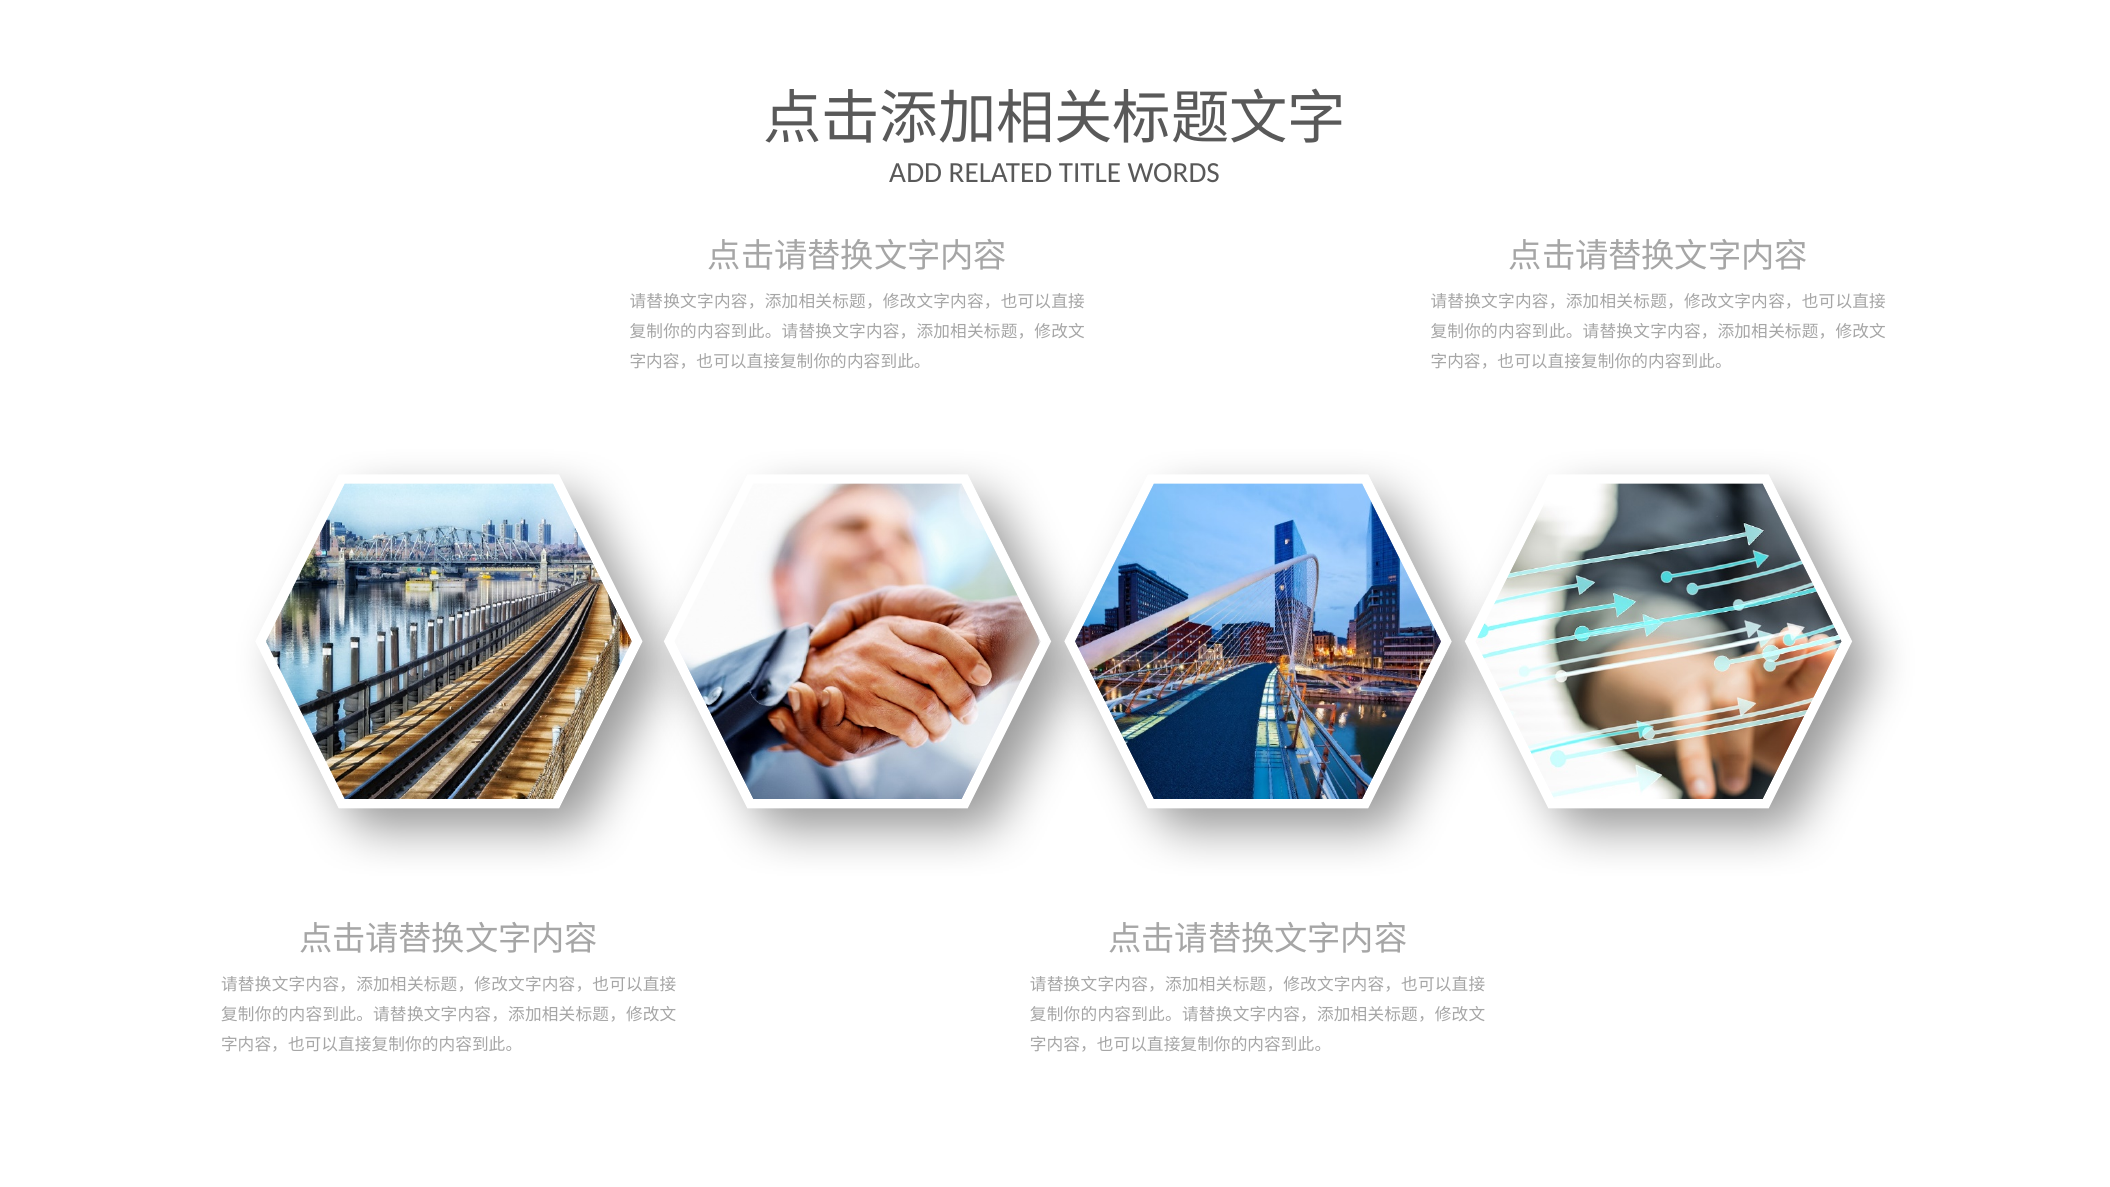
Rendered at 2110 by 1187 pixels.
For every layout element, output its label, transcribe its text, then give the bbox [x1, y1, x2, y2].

text_box 请替换文字内容，添加相关标题，修改文字内容，也可以直接复制你的内容到此。请替换文字内容，添加相关标题，修改文字内容，也可以直接复制你的内容到此。 [220, 963, 677, 1054]
text_box [259, 477, 639, 805]
text_box 点击请替换文字内容 [299, 917, 599, 958]
text_box 点击请替换文字内容 [707, 234, 1008, 275]
text_box 点击请替换文字内容 [1108, 917, 1408, 958]
text_box [1068, 477, 1448, 805]
text_box 点击添加相关标题文字 [747, 71, 1362, 158]
text_box 点击请替换文字内容 [1508, 234, 1809, 275]
text_box ADD RELATED TITLE WORDS [873, 144, 1237, 196]
text_box 请替换文字内容，添加相关标题，修改文字内容，也可以直接复制你的内容到此。请替换文字内容，添加相关标题，修改文字内容，也可以直接复制你的内容到此。 [629, 280, 1086, 371]
text_box 请替换文字内容，添加相关标题，修改文字内容，也可以直接复制你的内容到此。请替换文字内容，添加相关标题，修改文字内容，也可以直接复制你的内容到此。 [1430, 280, 1887, 371]
text_box [1468, 477, 1849, 805]
text_box 请替换文字内容，添加相关标题，修改文字内容，也可以直接复制你的内容到此。请替换文字内容，添加相关标题，修改文字内容，也可以直接复制你的内容到此。 [1030, 963, 1487, 1054]
text_box [667, 477, 1048, 805]
